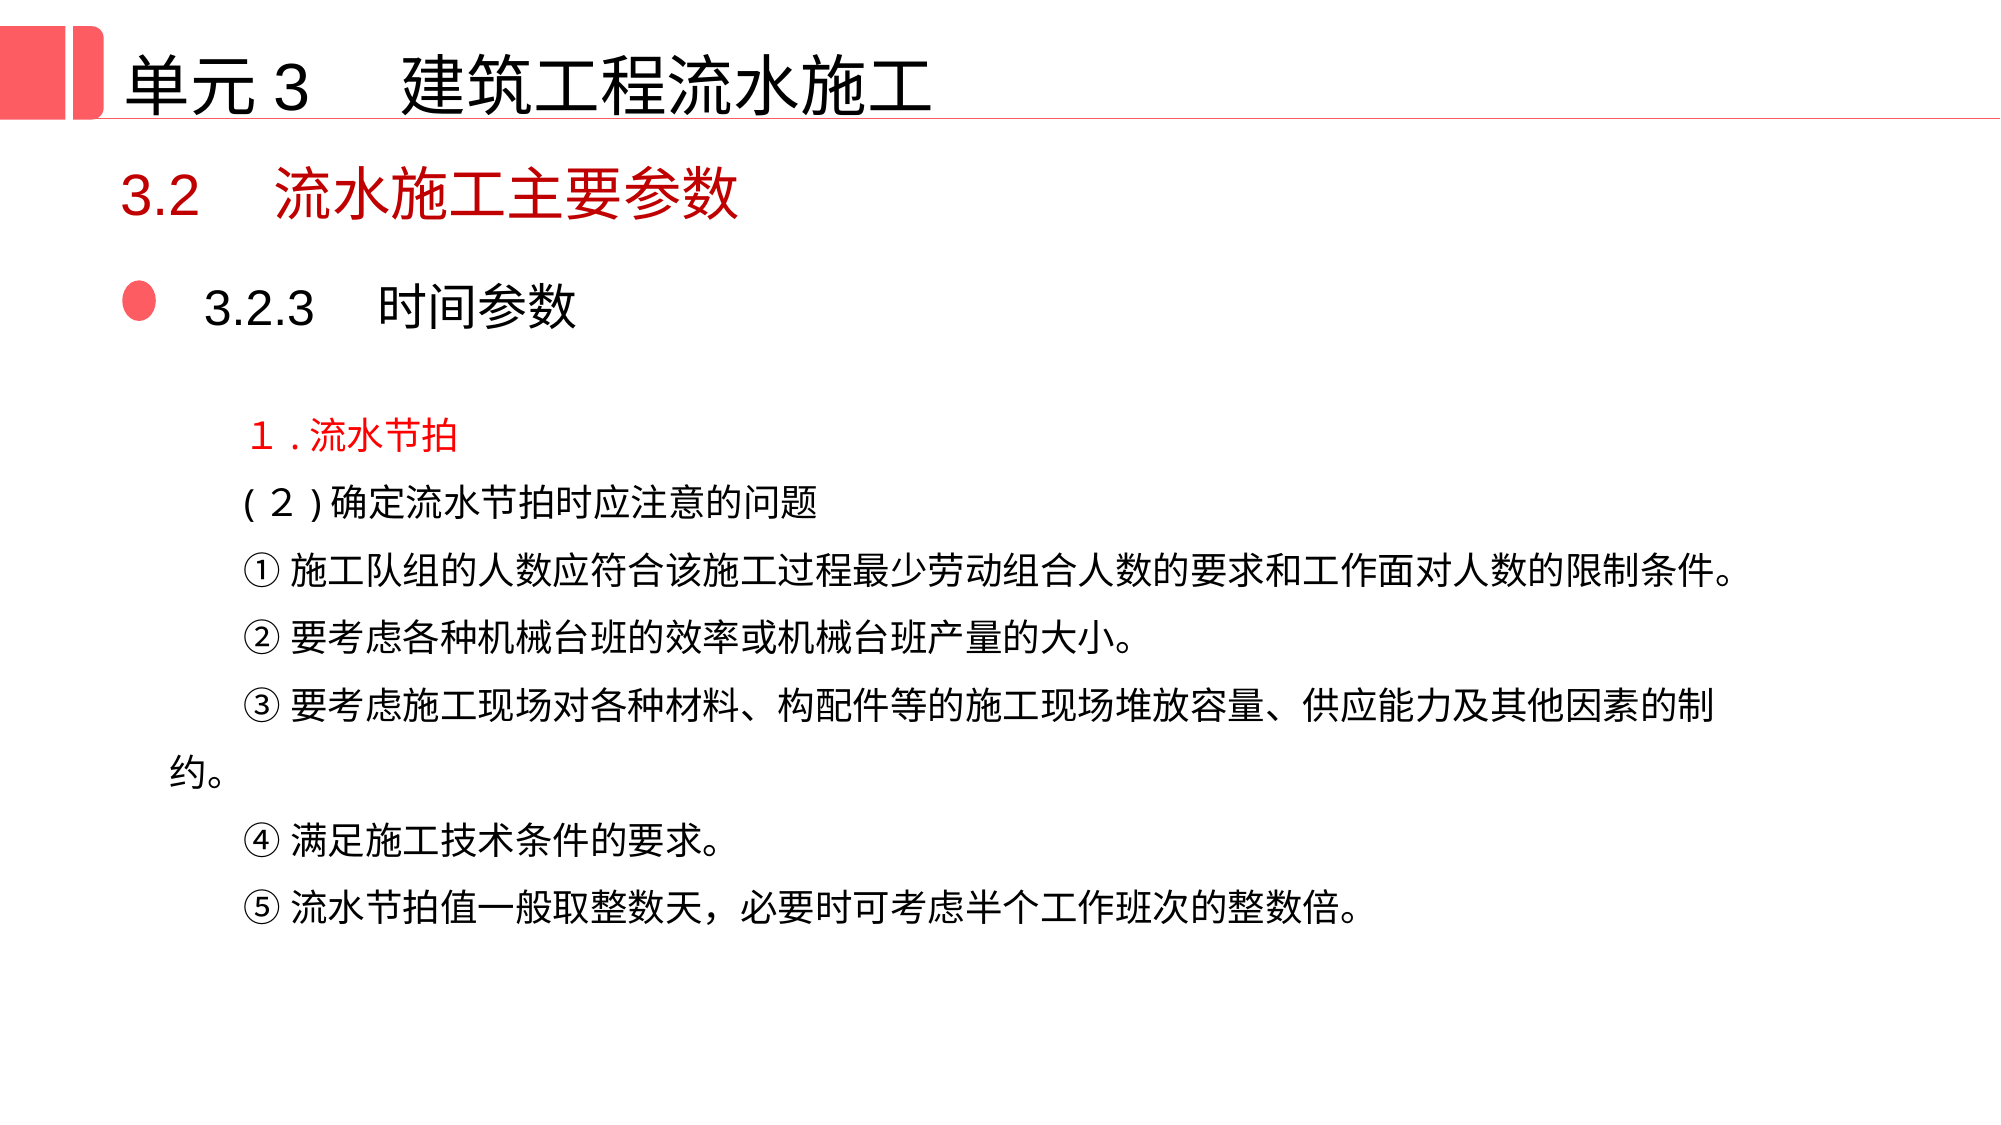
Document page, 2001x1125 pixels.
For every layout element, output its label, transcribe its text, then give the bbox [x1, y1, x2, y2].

list 单元3 建筑工程流水施工 [108, 12, 1891, 248]
text_box １.流水节拍 (２)确定流水节拍时应注意的问题 ①施工队组的人数应符合该施工过程最少劳动组合人数的要求和工作面对人数的限制条件。 ②要考虑各种机械台班的效率或机械台班产量的大小。 ③要考虑施工现场对各种材料、构配件等的施工现场堆放容量、供应能力及其他因素的制约。 ④满足施工技术条件的要求。 ⑤流水节拍值一般取整数天，必要时可考虑半个工作班次的整数倍。 [154, 381, 1755, 937]
text_box 3.2 流水施工主要参数 [105, 149, 755, 235]
text_box 3.2.3 时间参数 [189, 268, 1177, 344]
text_box [122, 280, 156, 321]
